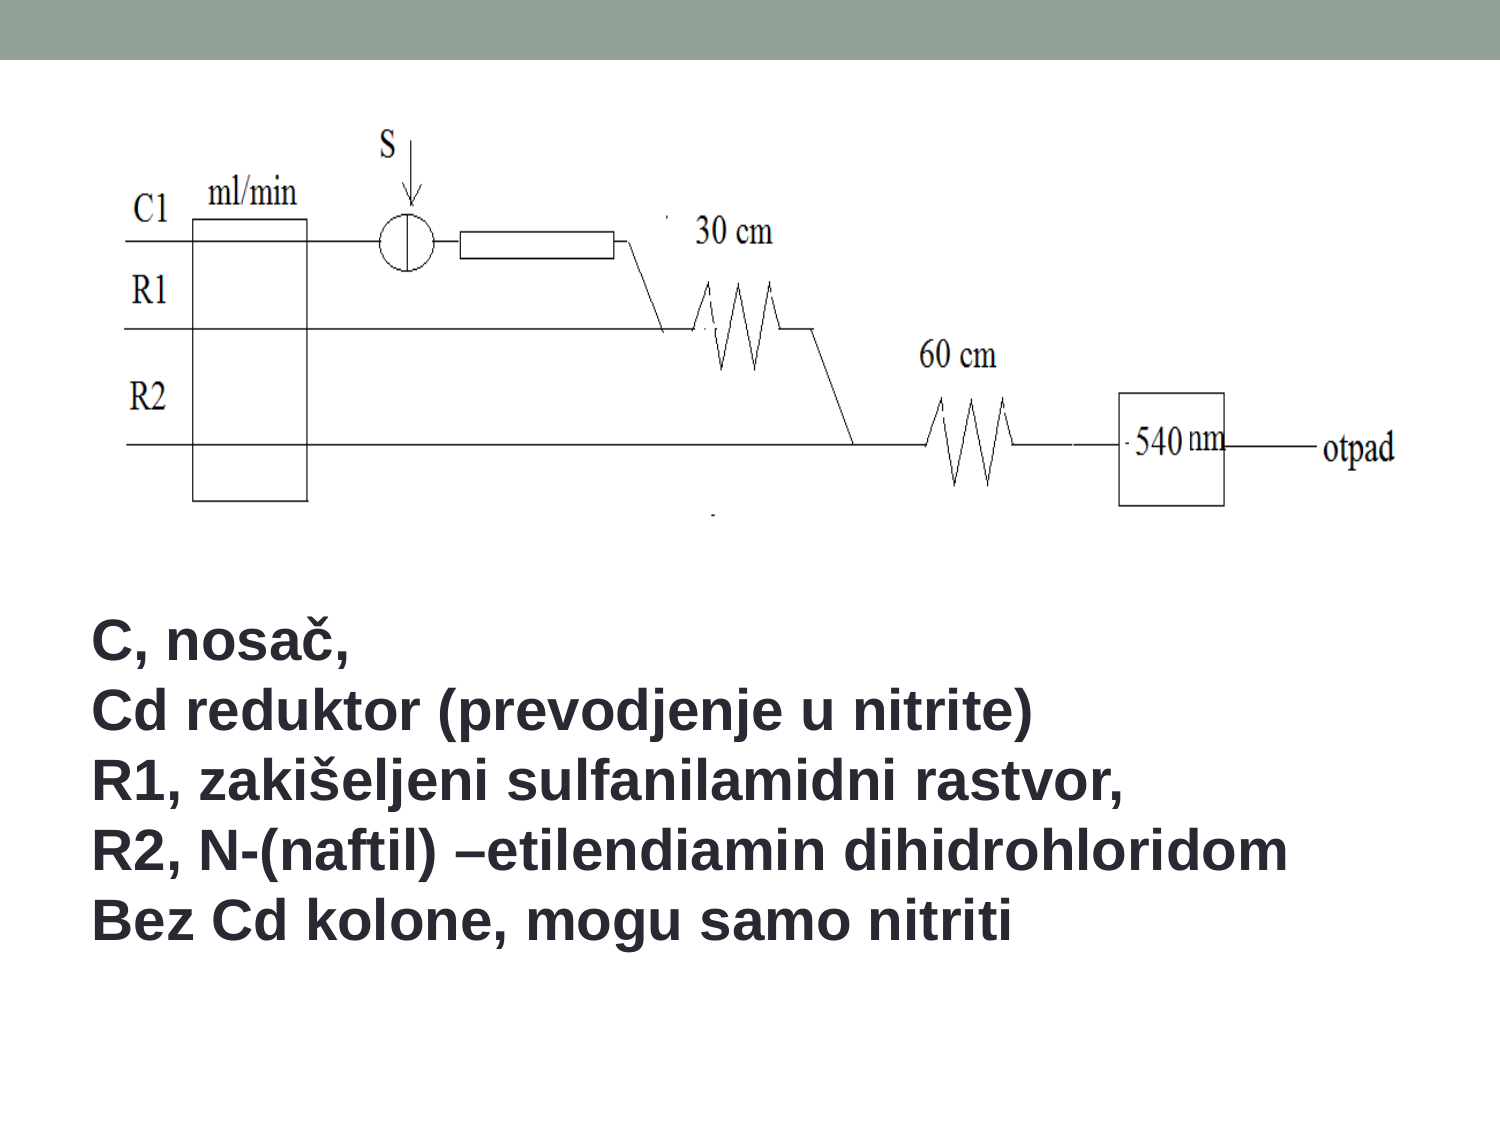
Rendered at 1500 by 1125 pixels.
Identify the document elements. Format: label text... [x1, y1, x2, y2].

picture [123, 77, 1408, 593]
text_box C, nosač, Cd reduktor (prevodjenje u nitrite) R1, zakišeljeni sulfanilamidni rastvor, R2, N-(naftil) –etilendiamin dihidrohloridom Bez Cd kolone, mogu samo nitriti [76, 595, 1407, 960]
